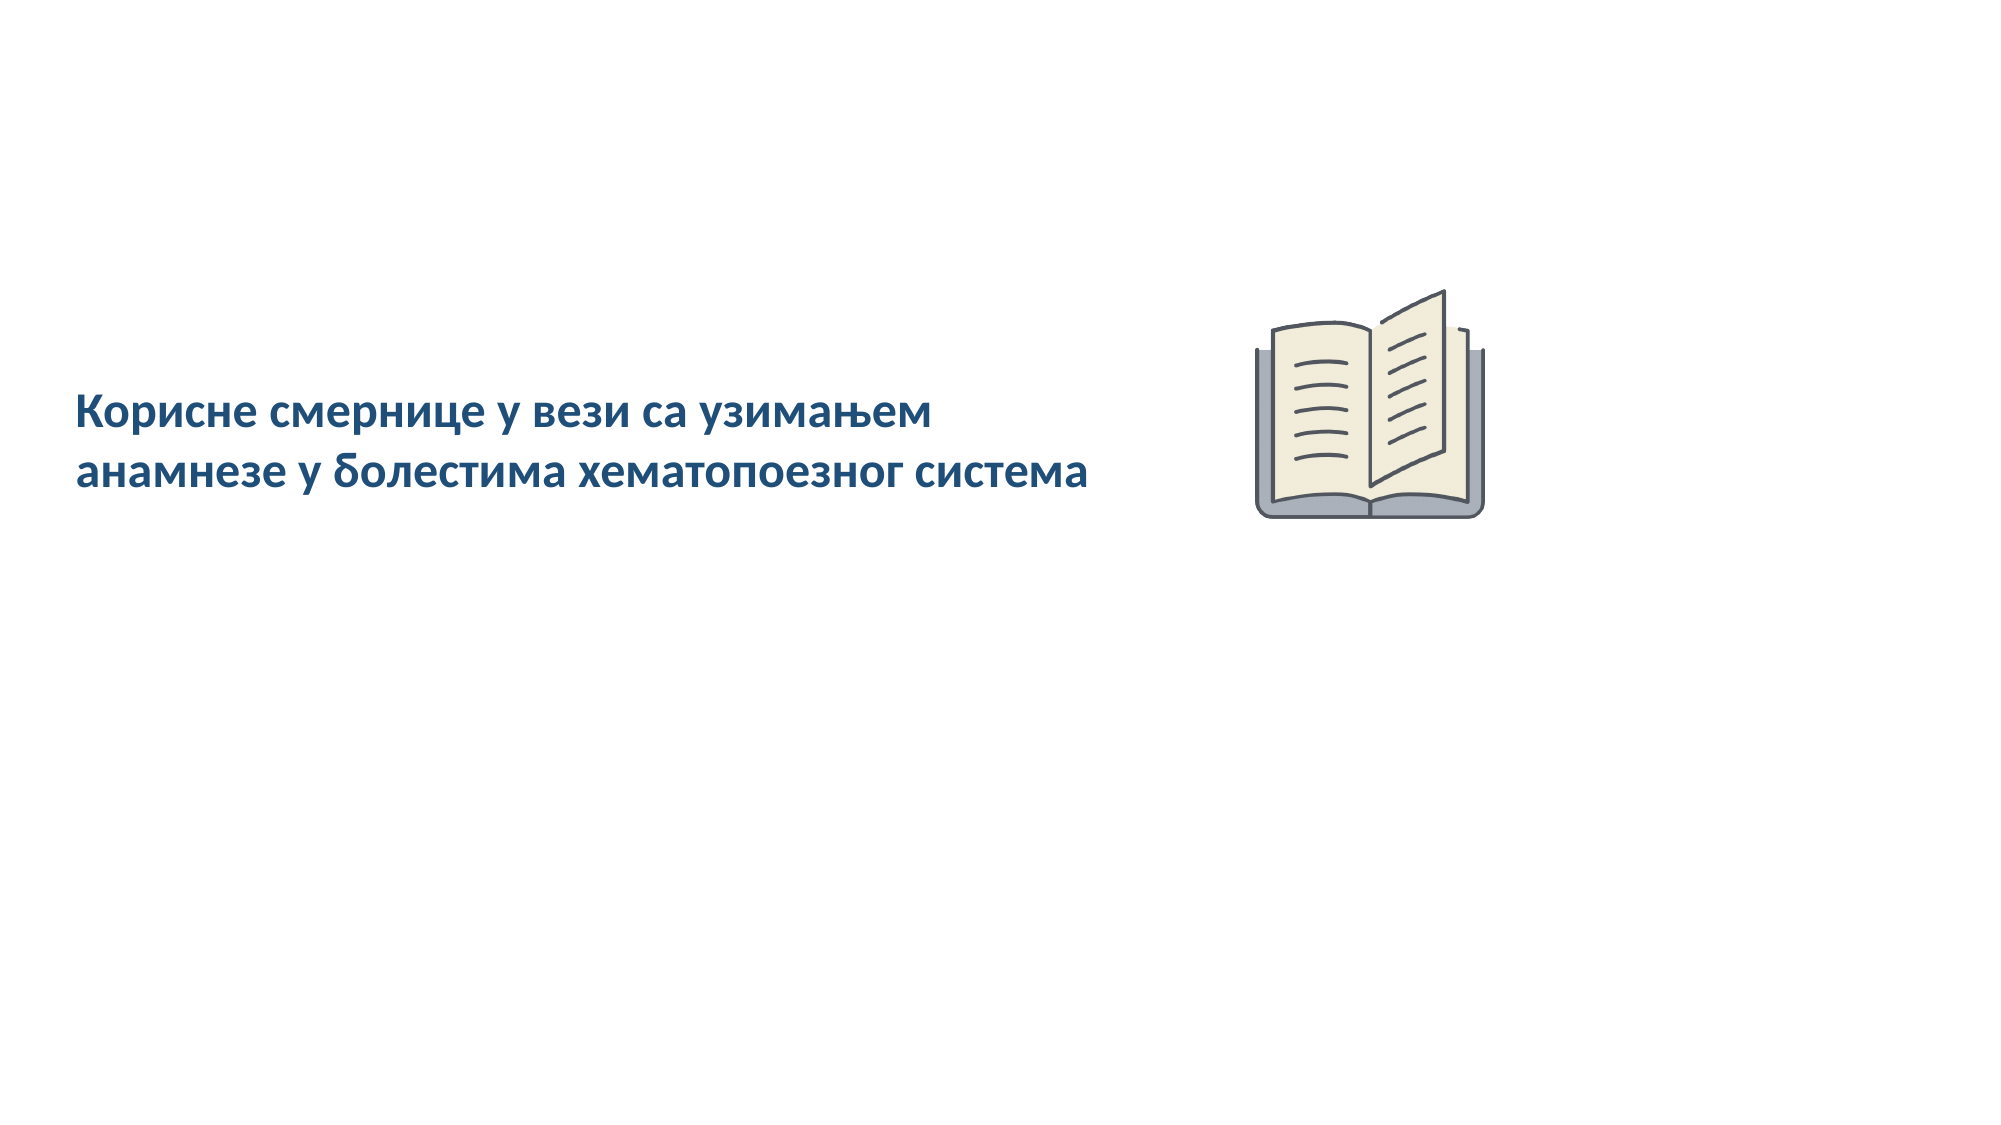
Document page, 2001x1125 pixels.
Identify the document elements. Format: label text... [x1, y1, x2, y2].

picture [1255, 289, 1485, 519]
text_box Корисне смернице у вези са узимањем анамнезе у болестима хематопоезног система [60, 369, 1105, 505]
